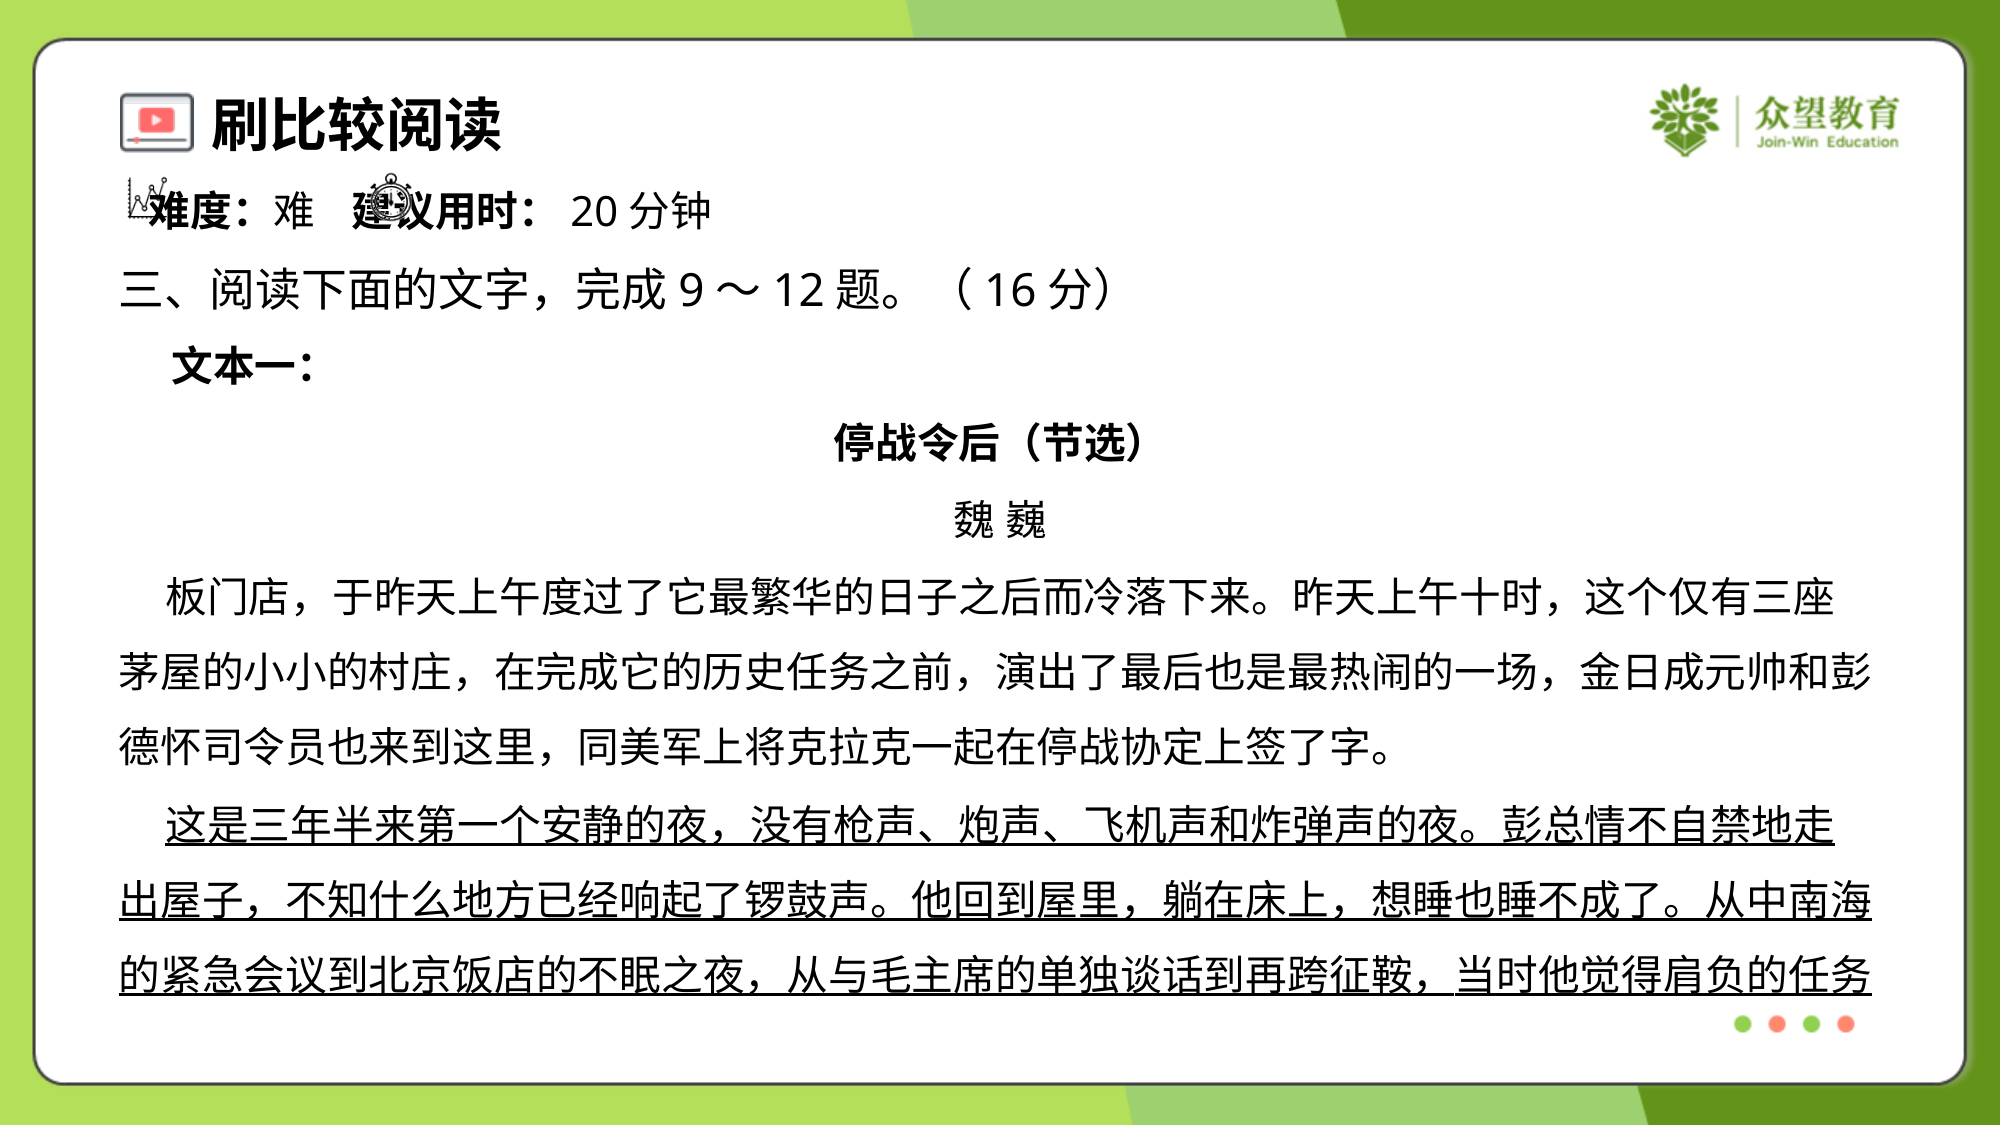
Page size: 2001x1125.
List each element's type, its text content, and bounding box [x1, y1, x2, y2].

text_box 难度：难 建议用时：20分钟 [118, 159, 1882, 226]
text_box 文本一： 停战令后（节选） 魏 巍 板门店，于昨天上午度过了它最繁华的日子之后而冷落下来。昨天上午十时，这个仅有三座 茅屋的小小的村庄，在完成它的历史任务之前，演出了最后也是最热闹的一场，金日成元帅和彭 德怀司令员也来到这里，同美军上将克拉克一起在停战协定上签了字。 这是三年半来第一个安静的夜，没有枪声、炮声、飞机声和炸弹声的夜。彭总情不自禁地走 出屋子，不知什么地方已经响起了锣鼓声。他回到屋里，躺在床上，想睡也睡不成了。从中南海 的紧急会议到北京饭店的不眠之夜，从与毛主席的单独谈话到再跨征鞍，当时他觉得肩负的任务 [118, 315, 1883, 999]
text_box 三、阅读下面的文字，完成9～12题。（16分） [118, 234, 1883, 315]
picture [0, 0, 2000, 1125]
